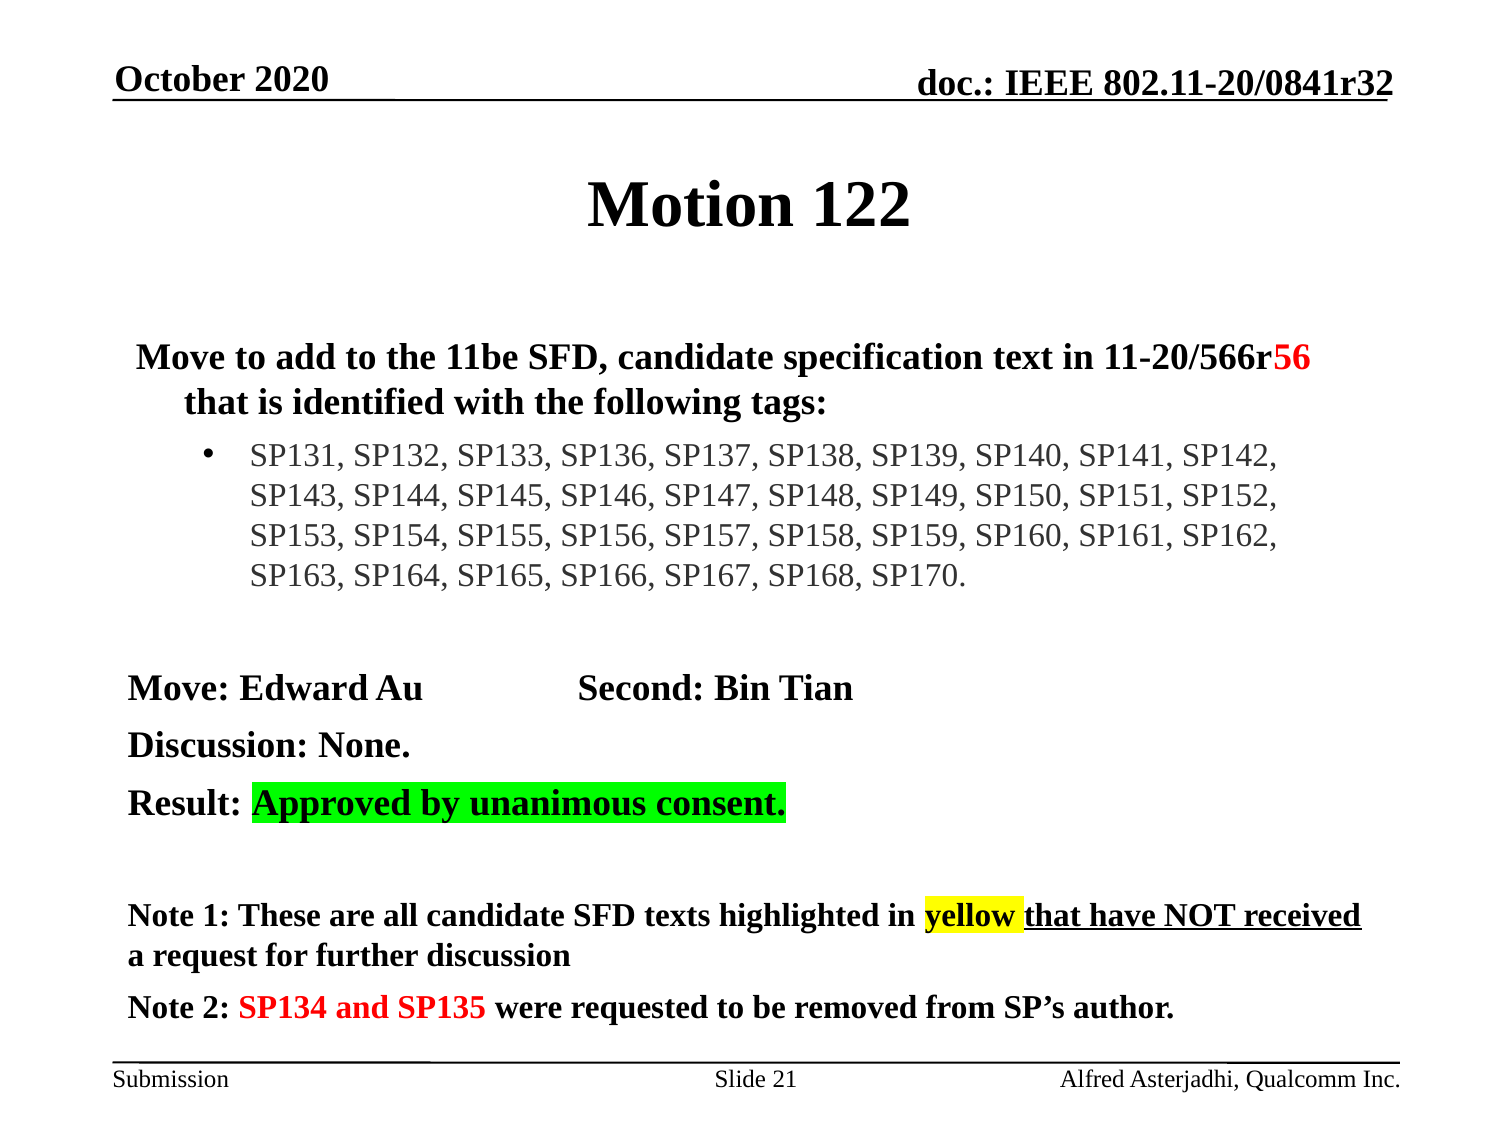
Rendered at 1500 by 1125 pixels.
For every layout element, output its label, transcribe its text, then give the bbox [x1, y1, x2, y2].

footer Alfred Asterjadhi, Qualcomm Inc. [878, 1061, 1402, 1093]
title Motion 122 [112, 112, 1388, 288]
list Move to add to the 11be SFD, candidate specification text in 11-20/566r56 that is identified with the following tags: SP131, SP132, SP133, SP136, SP137, SP138, SP139, SP140, SP141, SP142, SP143, SP144, SP145, SP146, SP147, SP148, SP149, SP150, SP151, SP152, SP153, SP154, SP155, SP156, SP157, SP158, SP159, SP160, SP161, SP162, SP163, SP164, SP165, SP166, SP167, SP168, SP170. Move: Edward Au Second: Bin Tian Discussion: None. Result: Approved by unanimous consent. Note 1: These are all candidate SFD texts highlighted in yellow that have NOT received a request for further discussion Note 2: SP134 and SP135 were requested to be removed from SP’s author. [112, 324, 1388, 1063]
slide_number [114, 54, 423, 100]
slide_number Slide 21 [712, 1061, 800, 1123]
